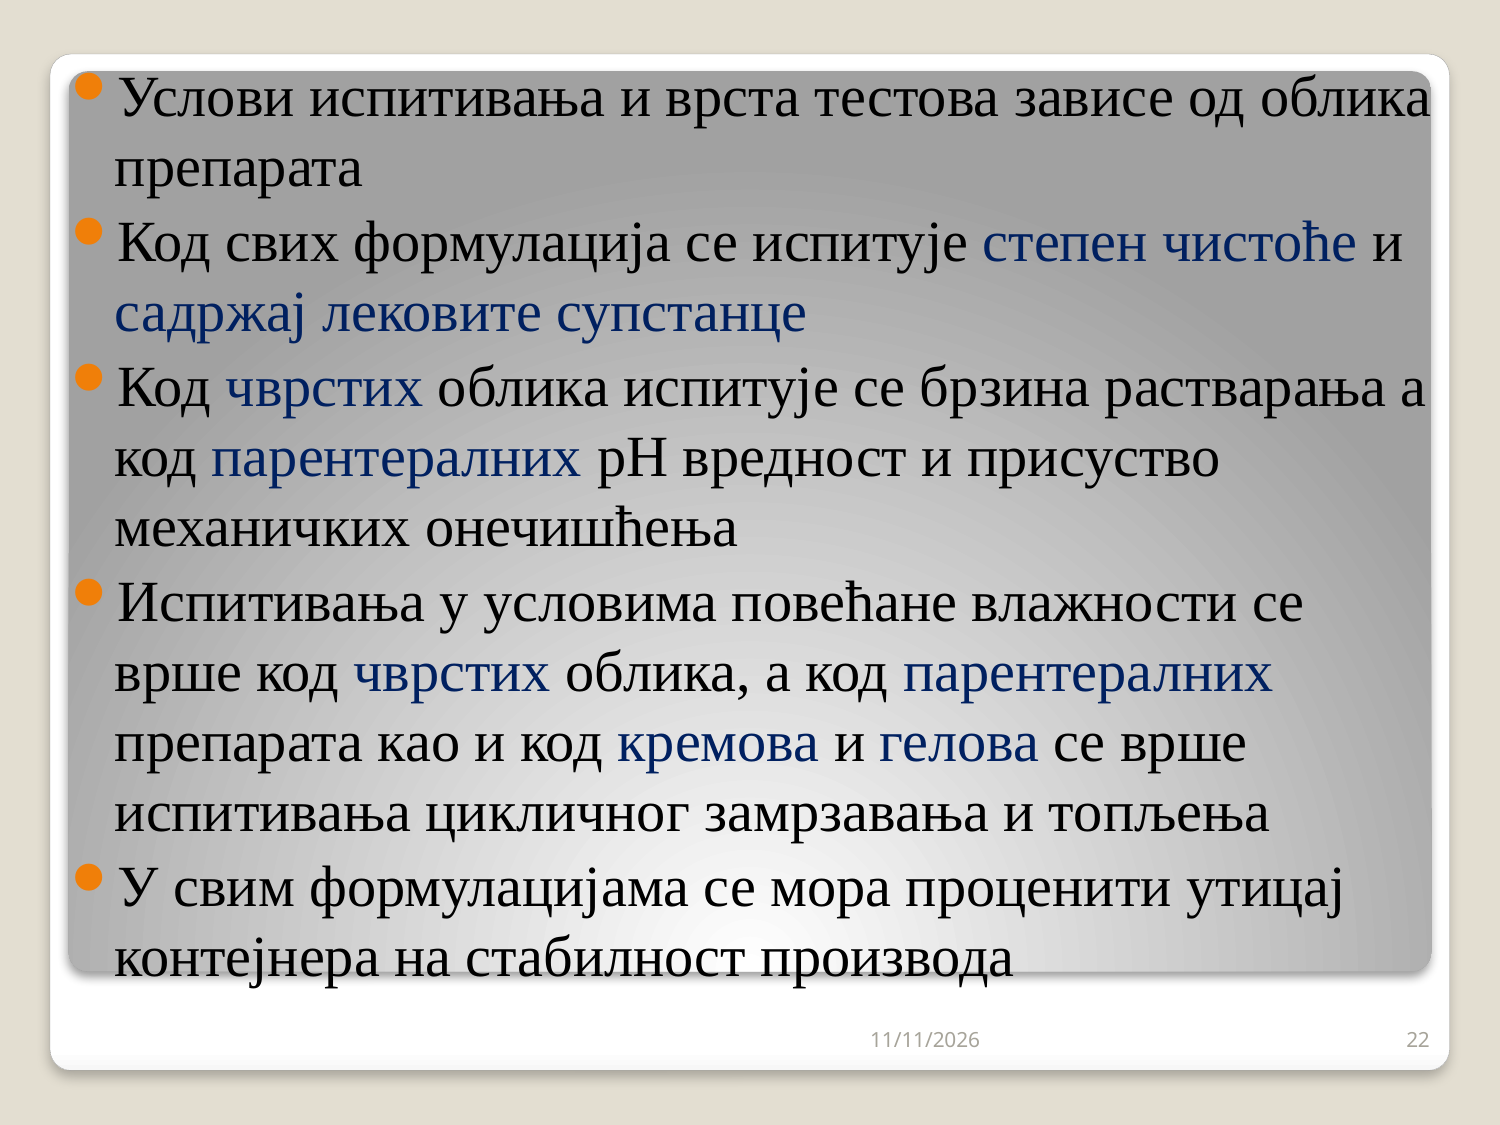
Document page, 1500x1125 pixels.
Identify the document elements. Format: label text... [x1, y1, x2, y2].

list Услови испитивања и врста тестова зависе од облика препарата Код свих формулација се испитује степен чистоће и садржај лековите супстанце Код чврстих облика испитује се брзина растварања а код парентералних pH вредност и присуство механичких онечишћења Испитивања у условима повећане влажности се врше код чврстих облика, а код парентералних препарата као и код кремова и гелова се врше испитивања цикличног замрзавања и топљења У свим формулацијама се мора проценити утицај контејнера на стабилност производа [41, 42, 1459, 1125]
slide_number 22 [1369, 1002, 1445, 1063]
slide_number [619, 1002, 995, 1063]
